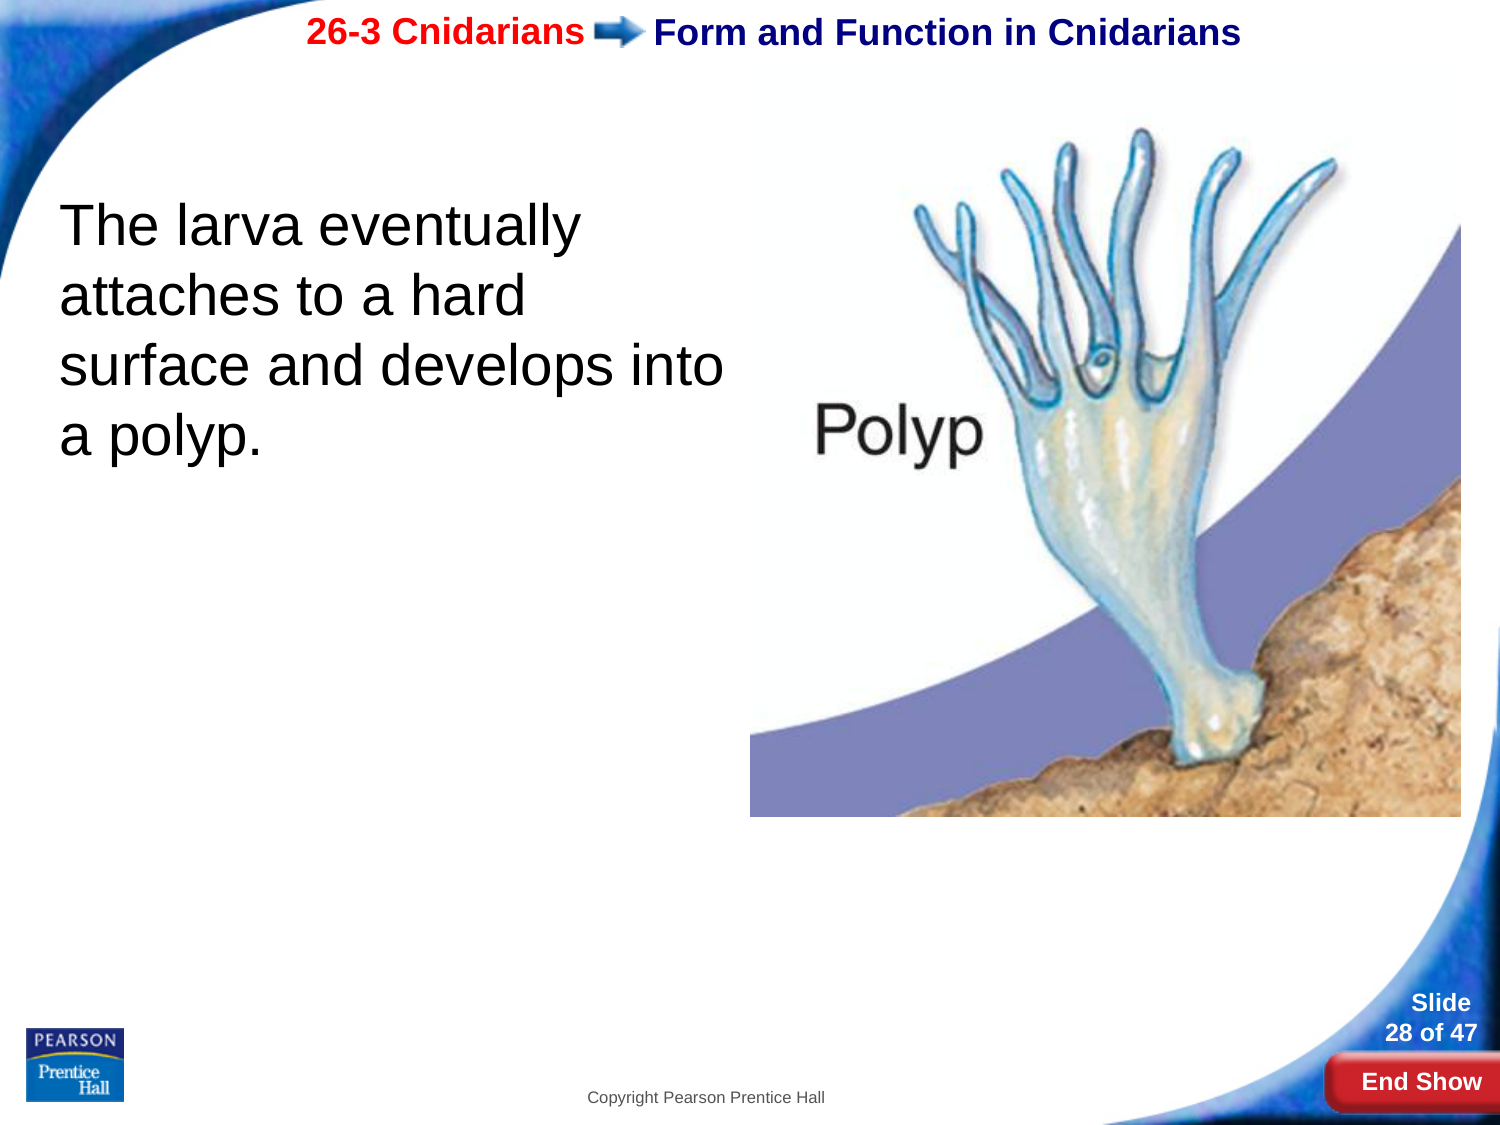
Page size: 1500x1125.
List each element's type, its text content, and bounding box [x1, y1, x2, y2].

title Form and Function in Cnidarians [638, 0, 1308, 76]
footer Copyright Pearson Prentice Hall [468, 1078, 945, 1105]
picture [0, 0, 1500, 1125]
list The larva eventually attaches to a hard surface and develops into a polyp. [44, 179, 751, 976]
